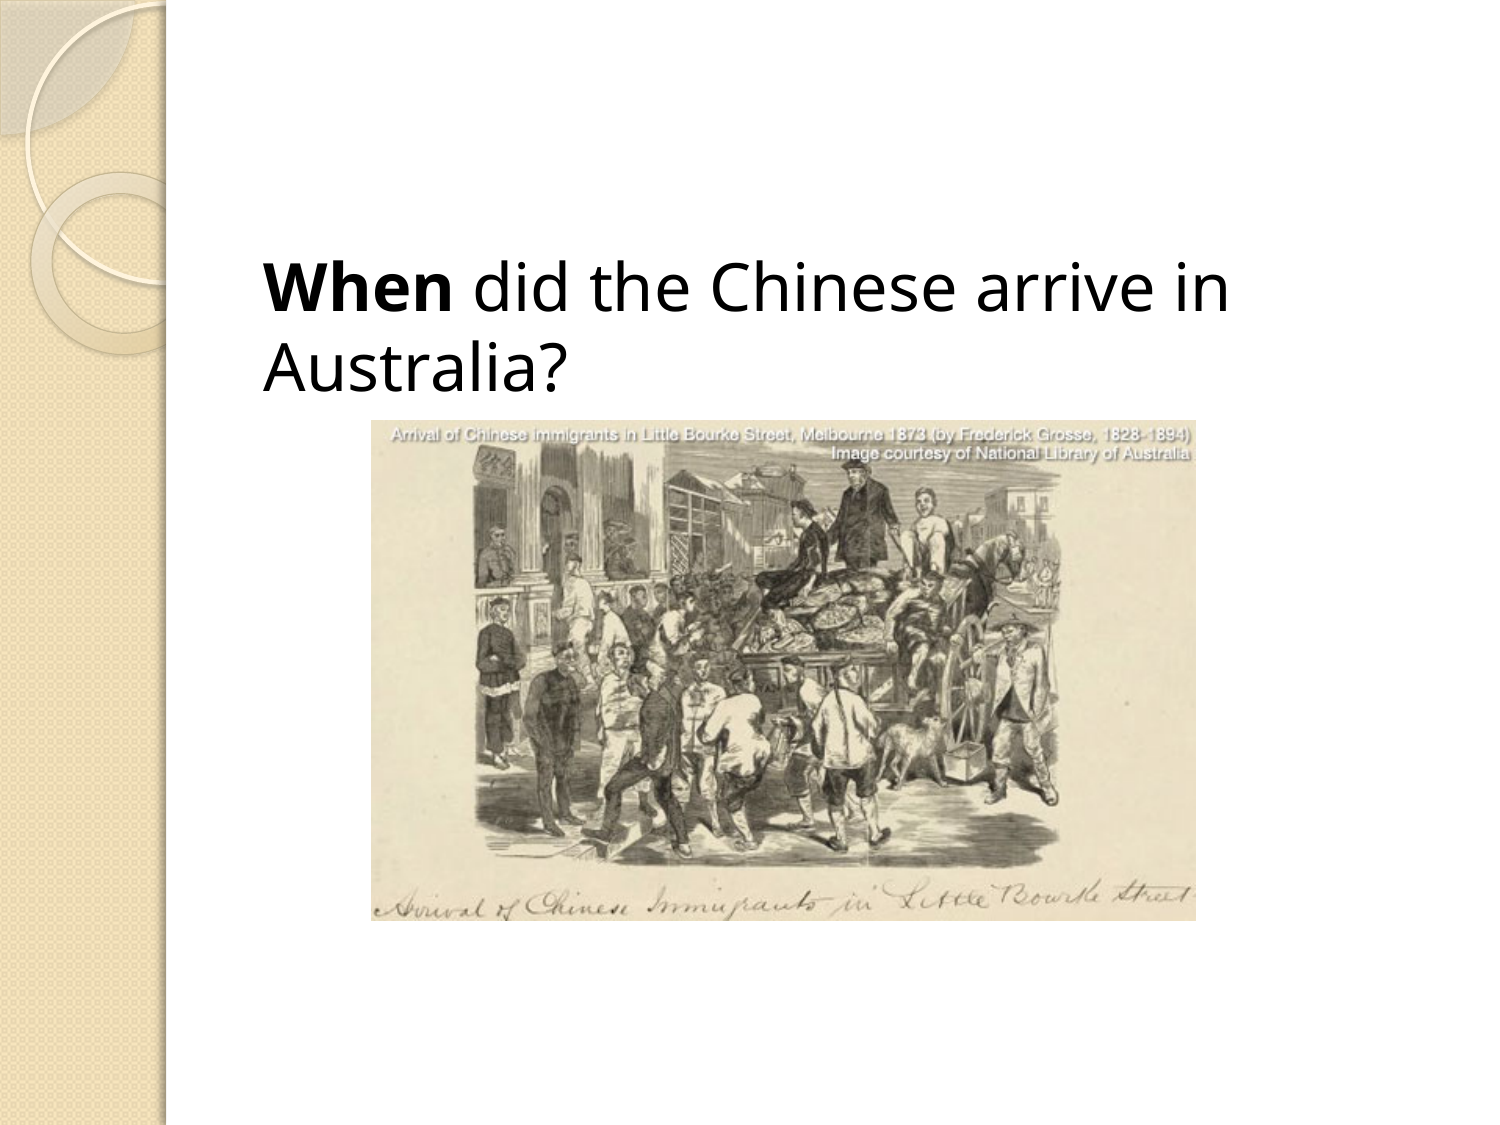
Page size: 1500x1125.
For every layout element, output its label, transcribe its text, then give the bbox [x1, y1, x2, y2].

list When did the Chinese arrive in Australia? [235, 237, 1466, 1026]
picture [371, 420, 1196, 921]
